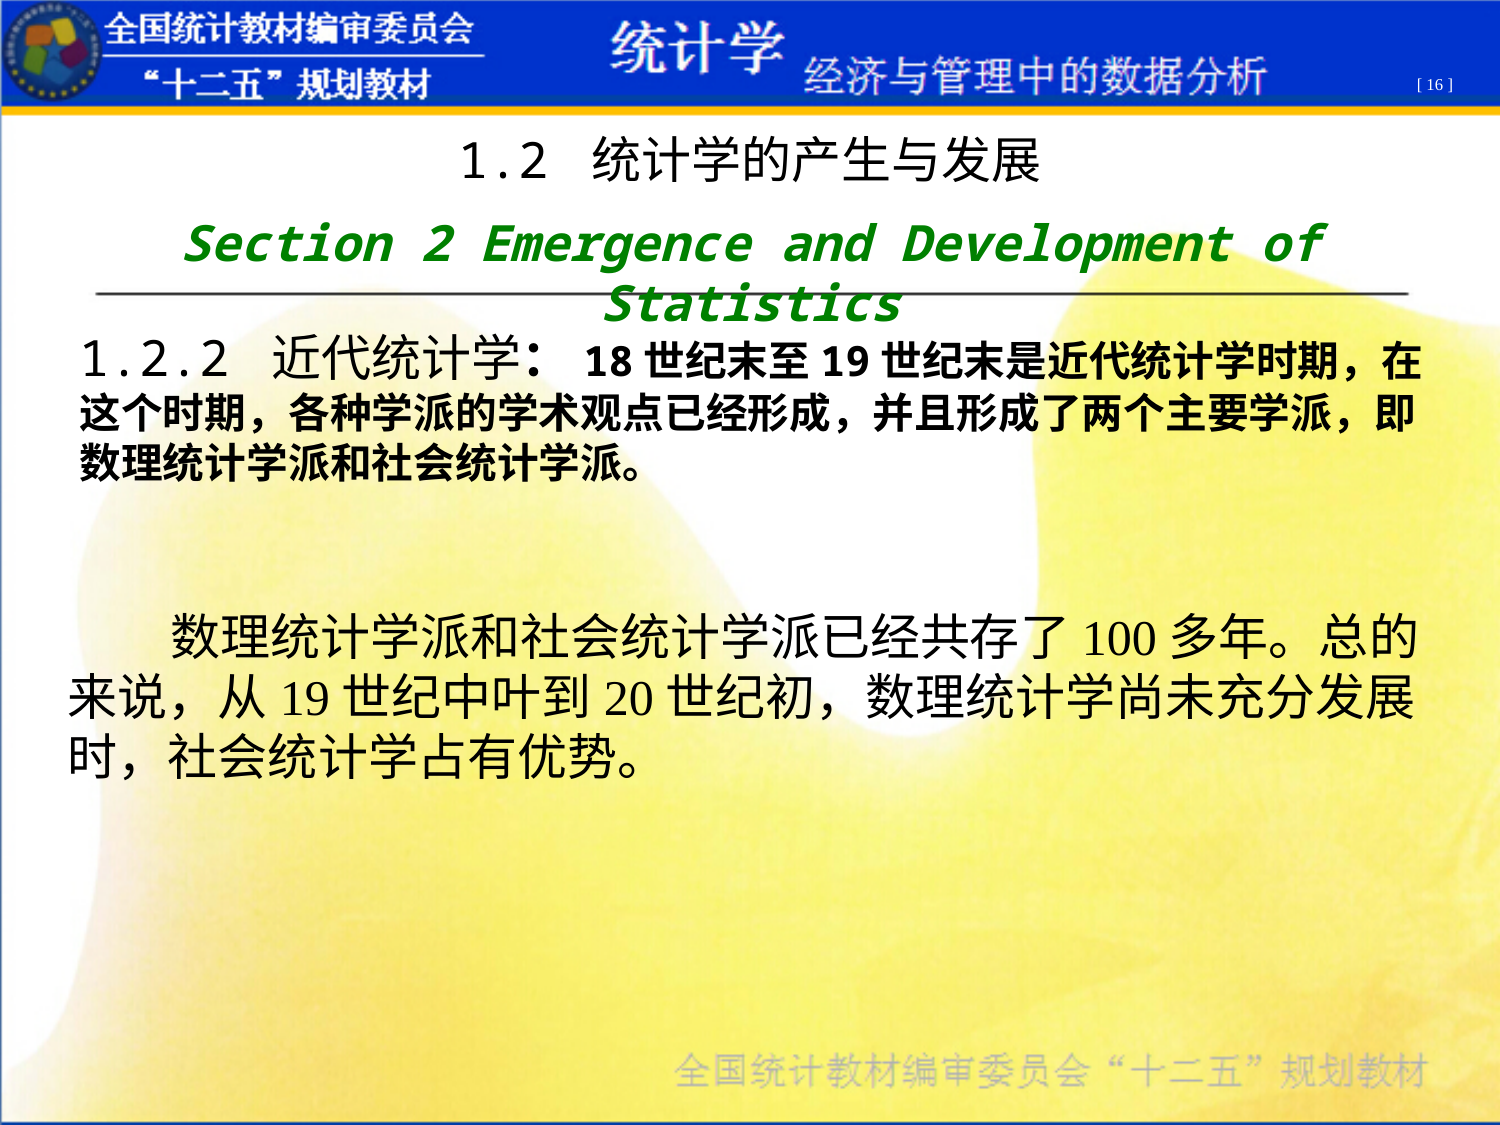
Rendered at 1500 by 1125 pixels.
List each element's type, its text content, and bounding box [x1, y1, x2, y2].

text_box 数理统计学派和社会统计学派已经共存了100多年。总的来说，从19世纪中叶到20世纪初，数理统计学尚未充分发展时，社会统计学占有优势。 [53, 597, 1471, 793]
text_box Section 2 Emergence and Development of Statistics [64, 203, 1436, 319]
text_box 1.2 统计学的产生与发展 [64, 121, 1436, 196]
text_box [ 16 ] [1364, 66, 1468, 142]
text_box 1.2.2 近代统计学：18世纪末至19世纪末是近代统计学时期，在这个时期，各种学派的学术观点已经形成，并且形成了两个主要学派，即数理统计学派和社会统计学派。 [64, 319, 1447, 494]
picture [0, 0, 1500, 1125]
